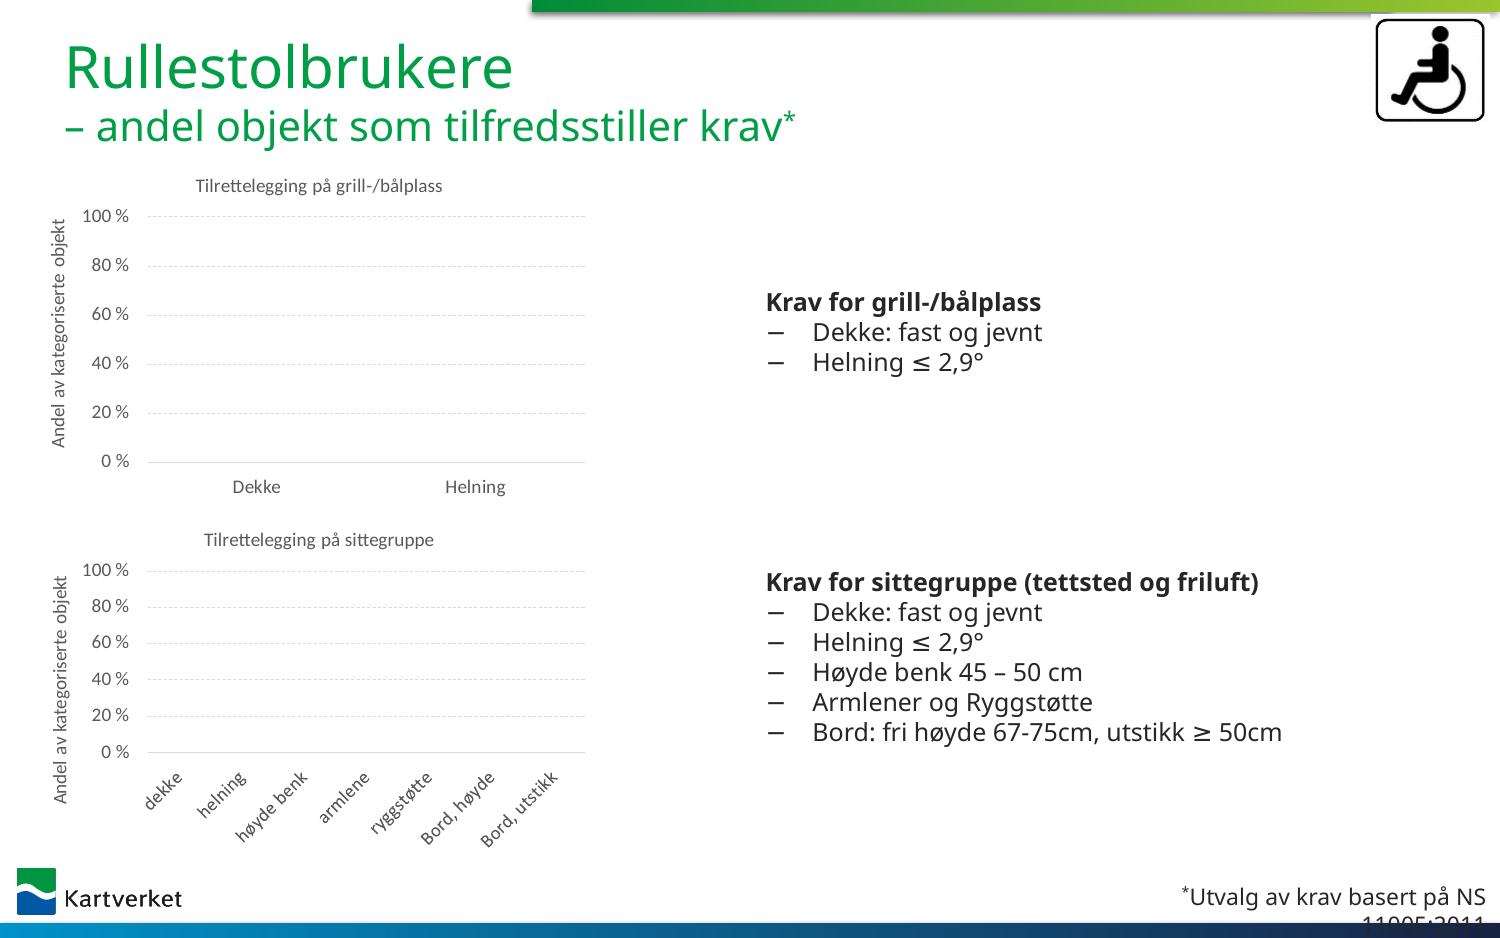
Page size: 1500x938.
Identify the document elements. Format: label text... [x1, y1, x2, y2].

text_box Krav for grill-/bålplass Dekke: fast og jevnt Helning ≤ 2,9° [750, 279, 1452, 384]
text_box *Utvalg av krav basert på NS 11005:2011 [1068, 873, 1500, 938]
text_box Rullestolbrukere – andel objekt som tilfredsstiller krav* [49, 14, 1431, 158]
picture [41, 166, 596, 505]
picture [1371, 13, 1491, 127]
picture [41, 520, 596, 859]
text_box Krav for sittegruppe (tettsted og friluft) Dekke: fast og jevnt Helning ≤ 2,9° Høyde benk 45 – 50 cm Armlener og Ryggstøtte Bord: fri høyde 67-75cm, utstikk ≥ 50cm [750, 559, 1500, 754]
